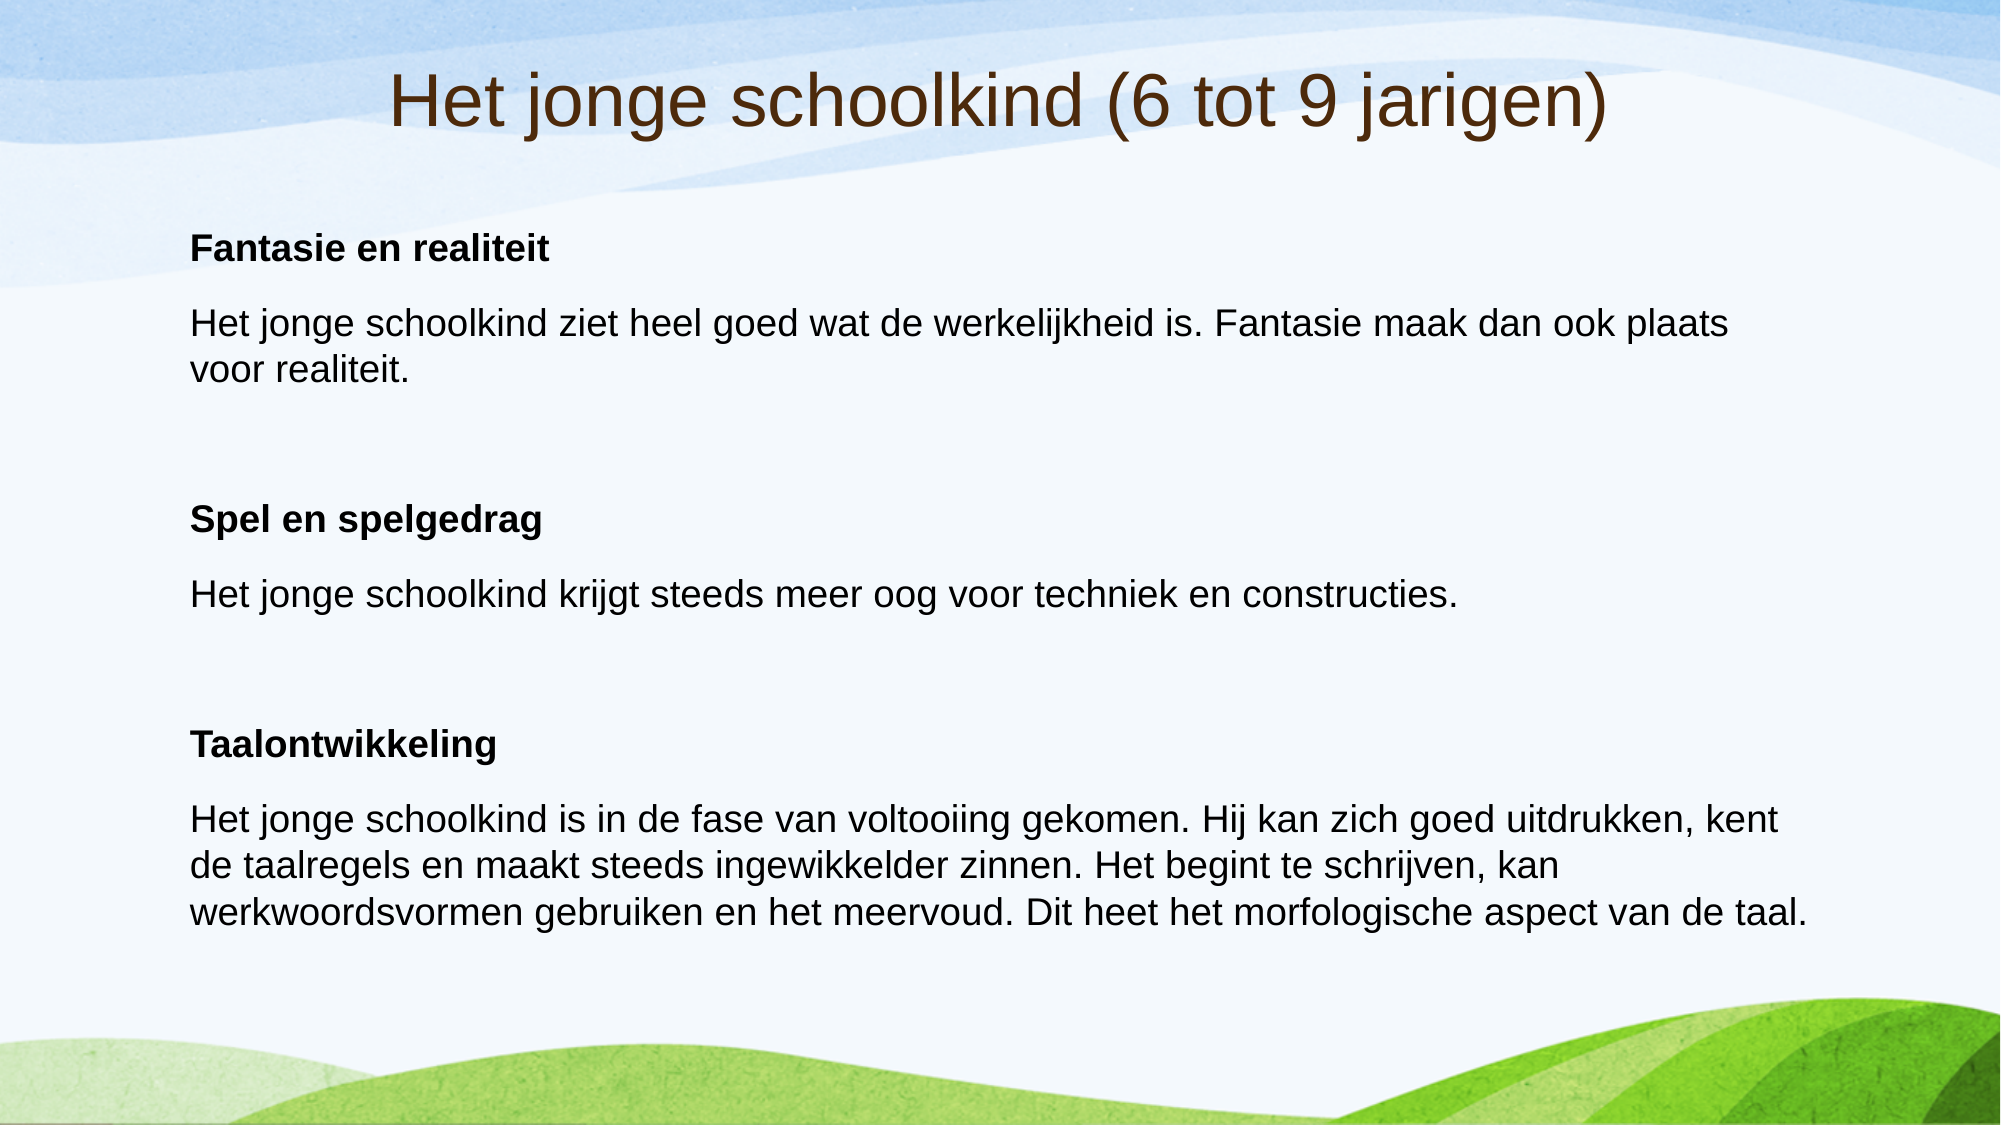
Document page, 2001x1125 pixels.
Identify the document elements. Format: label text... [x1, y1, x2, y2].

picture [0, 0, 2001, 1125]
title Het jonge schoolkind (6 tot 9 jarigen) [174, 50, 1825, 150]
list Fantasie en realiteit Het jonge schoolkind ziet heel goed wat de werkelijkheid is. Fantasie maak dan ook plaats voor realiteit. Spel en spelgedrag Het jonge schoolkind krijgt steeds meer oog voor techniek en constructies. Taalontwikkeling Het jonge schoolkind is in de fase van voltooiing gekomen. Hij kan zich goed uitdrukken, kent de taalregels en maakt steeds ingewikkelder zinnen. Het begint te schrijven, kan werkwoordsvormen gebruiken en het meervoud. Dit heet het morfologische aspect van de taal. [174, 215, 1825, 982]
